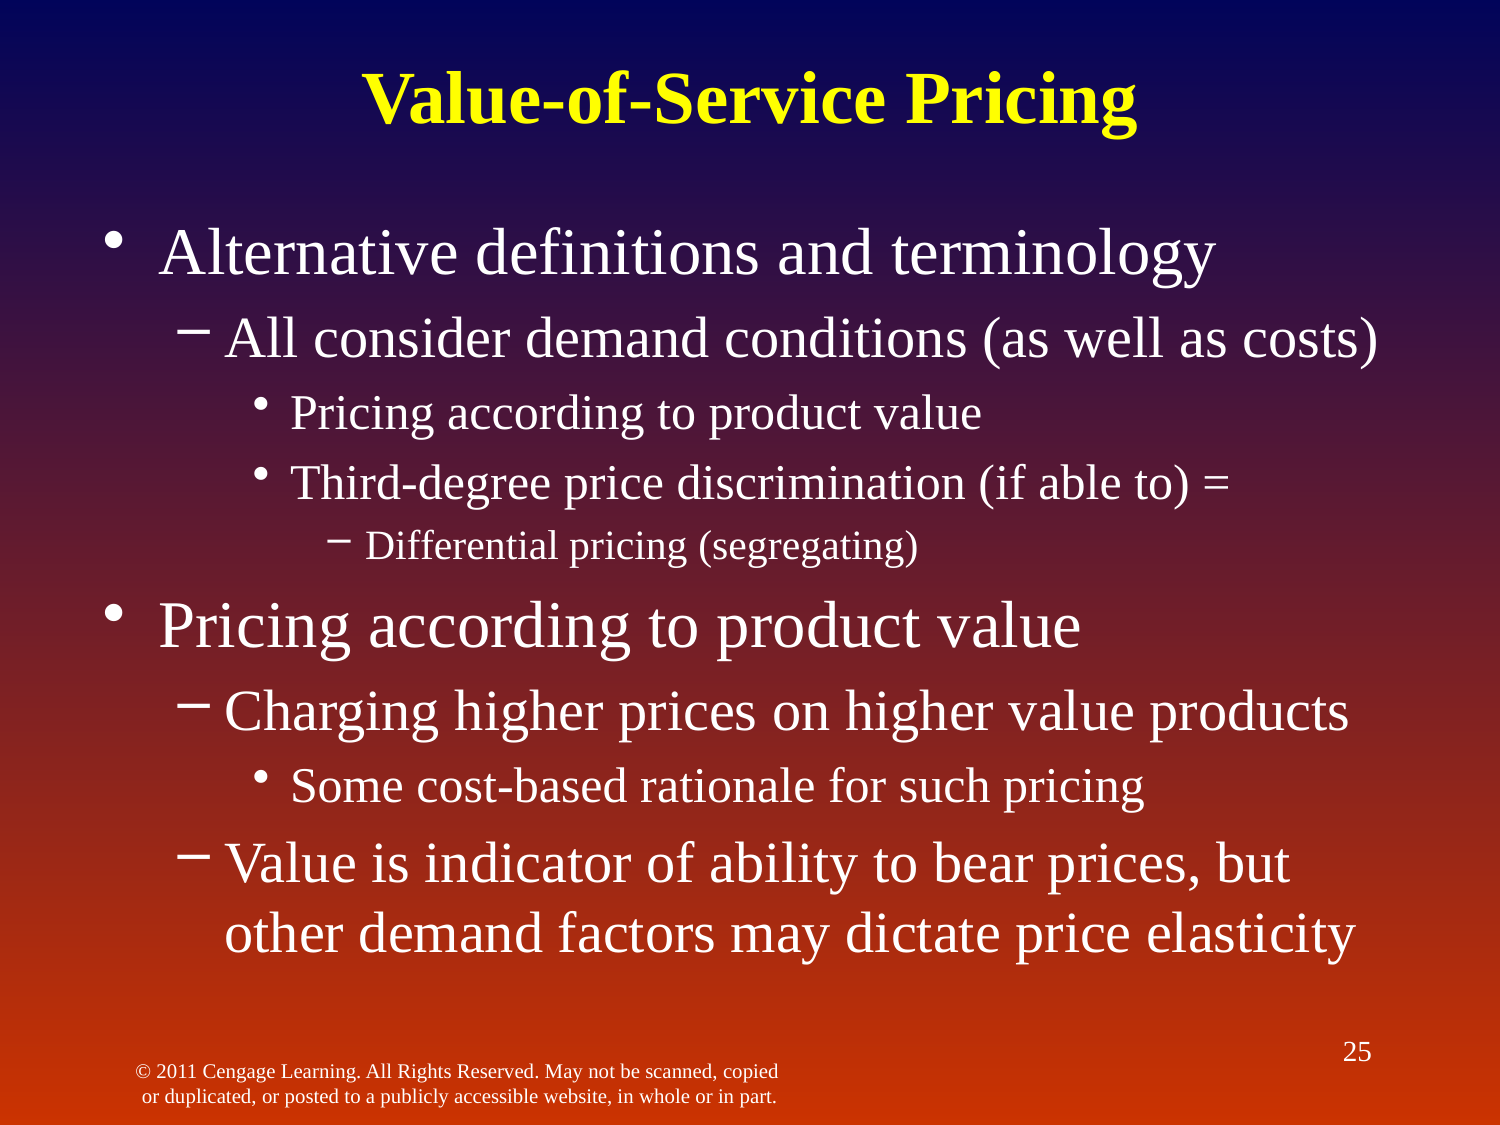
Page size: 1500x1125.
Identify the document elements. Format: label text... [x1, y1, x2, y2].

list Alternative definitions and terminology All consider demand conditions (as well as costs) Pricing according to product value Third-degree price discrimination (if able to) = Differential pricing (segregating) Pricing according to product value Charging higher prices on higher value products Some cost-based rationale for such pricing Value is indicator of ability to bear prices, but other demand factors may dictate price elasticity [87, 199, 1438, 1038]
title Value-of-Service Pricing [112, 37, 1388, 151]
slide_number 25 [1074, 1038, 1388, 1101]
footer © 2011 Cengage Learning. All Rights Reserved. May not be scanned, copied or duplicated, or posted to a publicly accessible website, in whole or in part. [112, 1049, 813, 1101]
